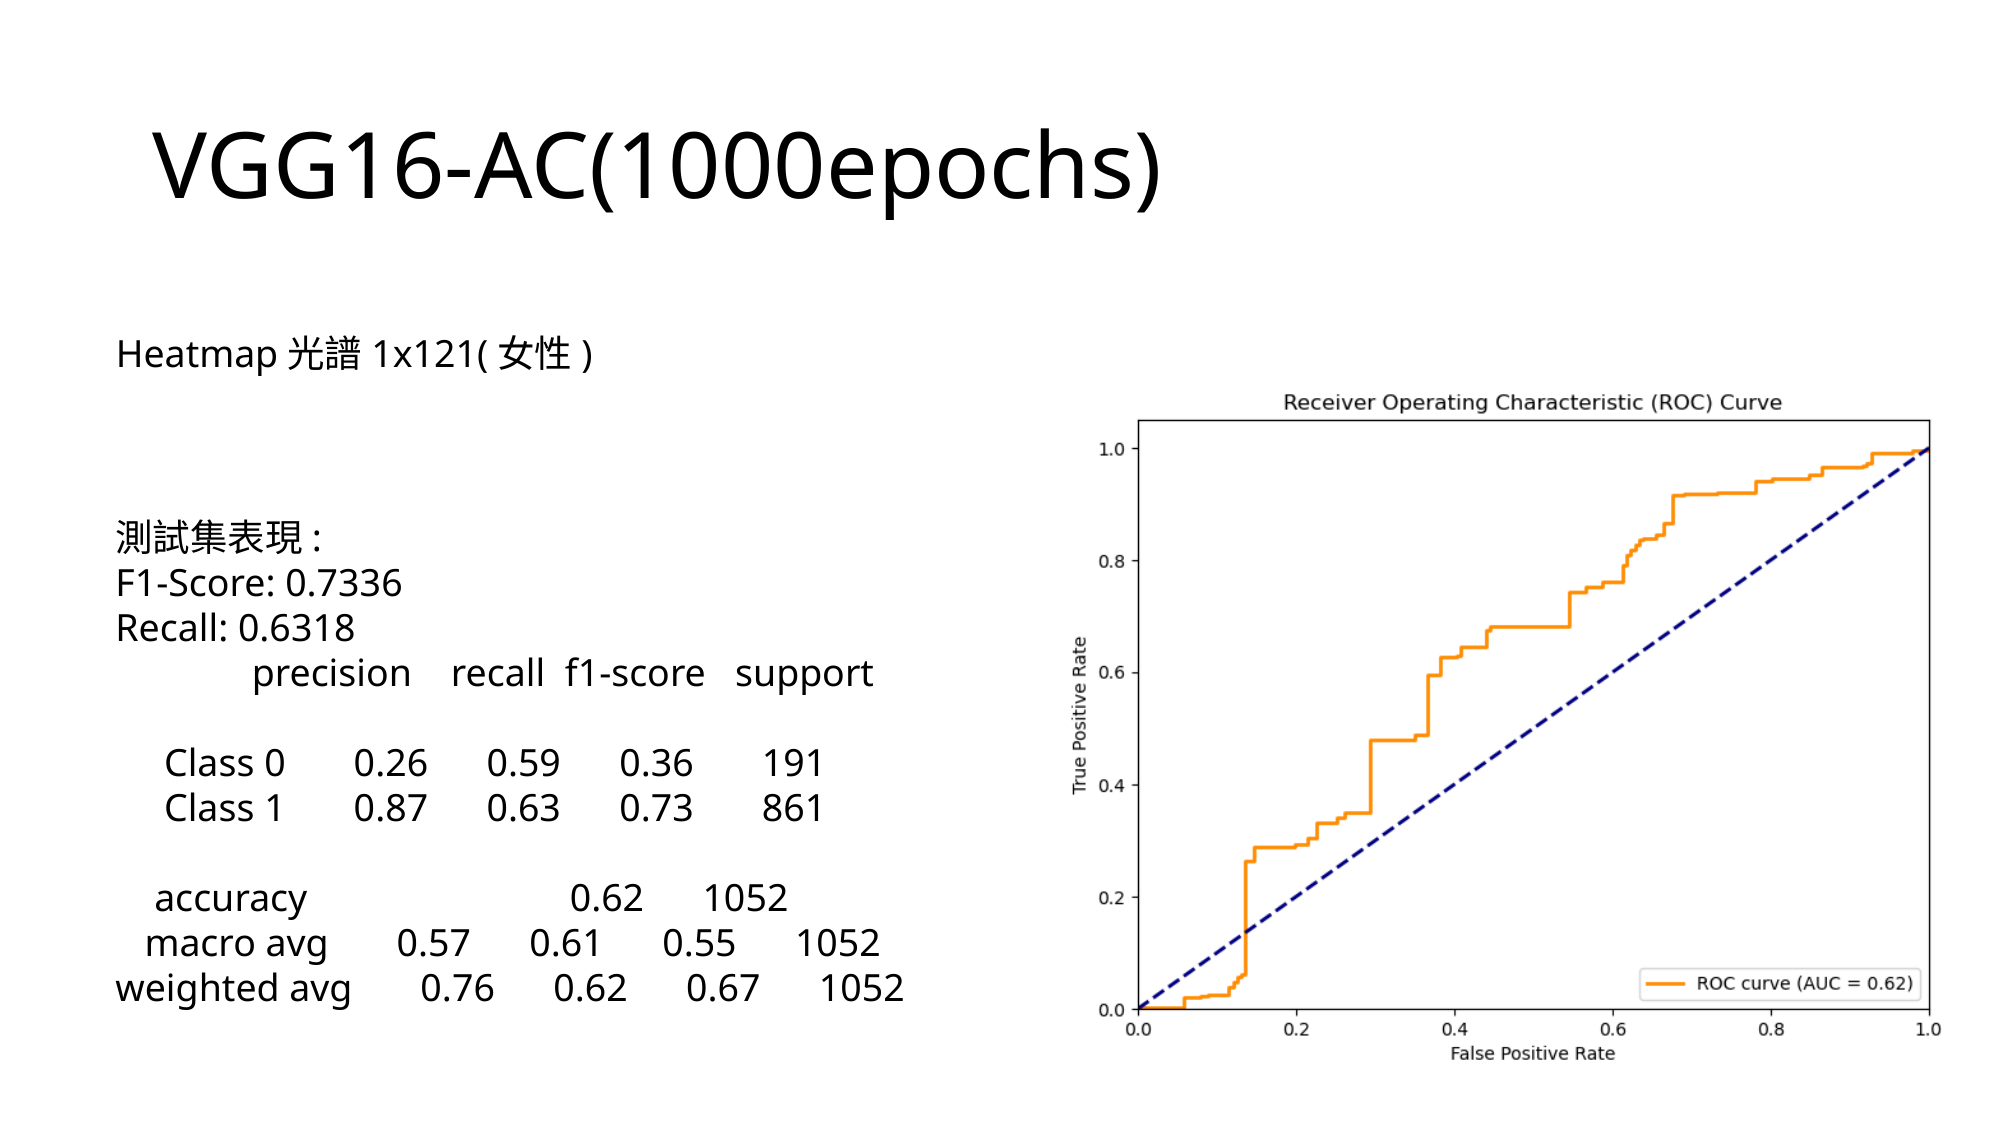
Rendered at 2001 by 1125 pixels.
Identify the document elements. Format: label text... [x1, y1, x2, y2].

text_box 測試集表現: F1-Score: 0.7336 Recall: 0.6318 precision recall f1-score support Class 0 0.26 0.59 0.36 191 Class 1 0.87 0.63 0.73 861 accuracy 0.62 1052 macro avg 0.57 0.61 0.55 1052 weighted avg 0.76 0.62 0.67 1052 [100, 506, 1063, 1017]
title VGG16-AC(1000epochs) [137, 59, 1863, 278]
text_box Heatmap光譜1x121(女性) [101, 322, 743, 383]
picture [1063, 382, 1961, 1066]
